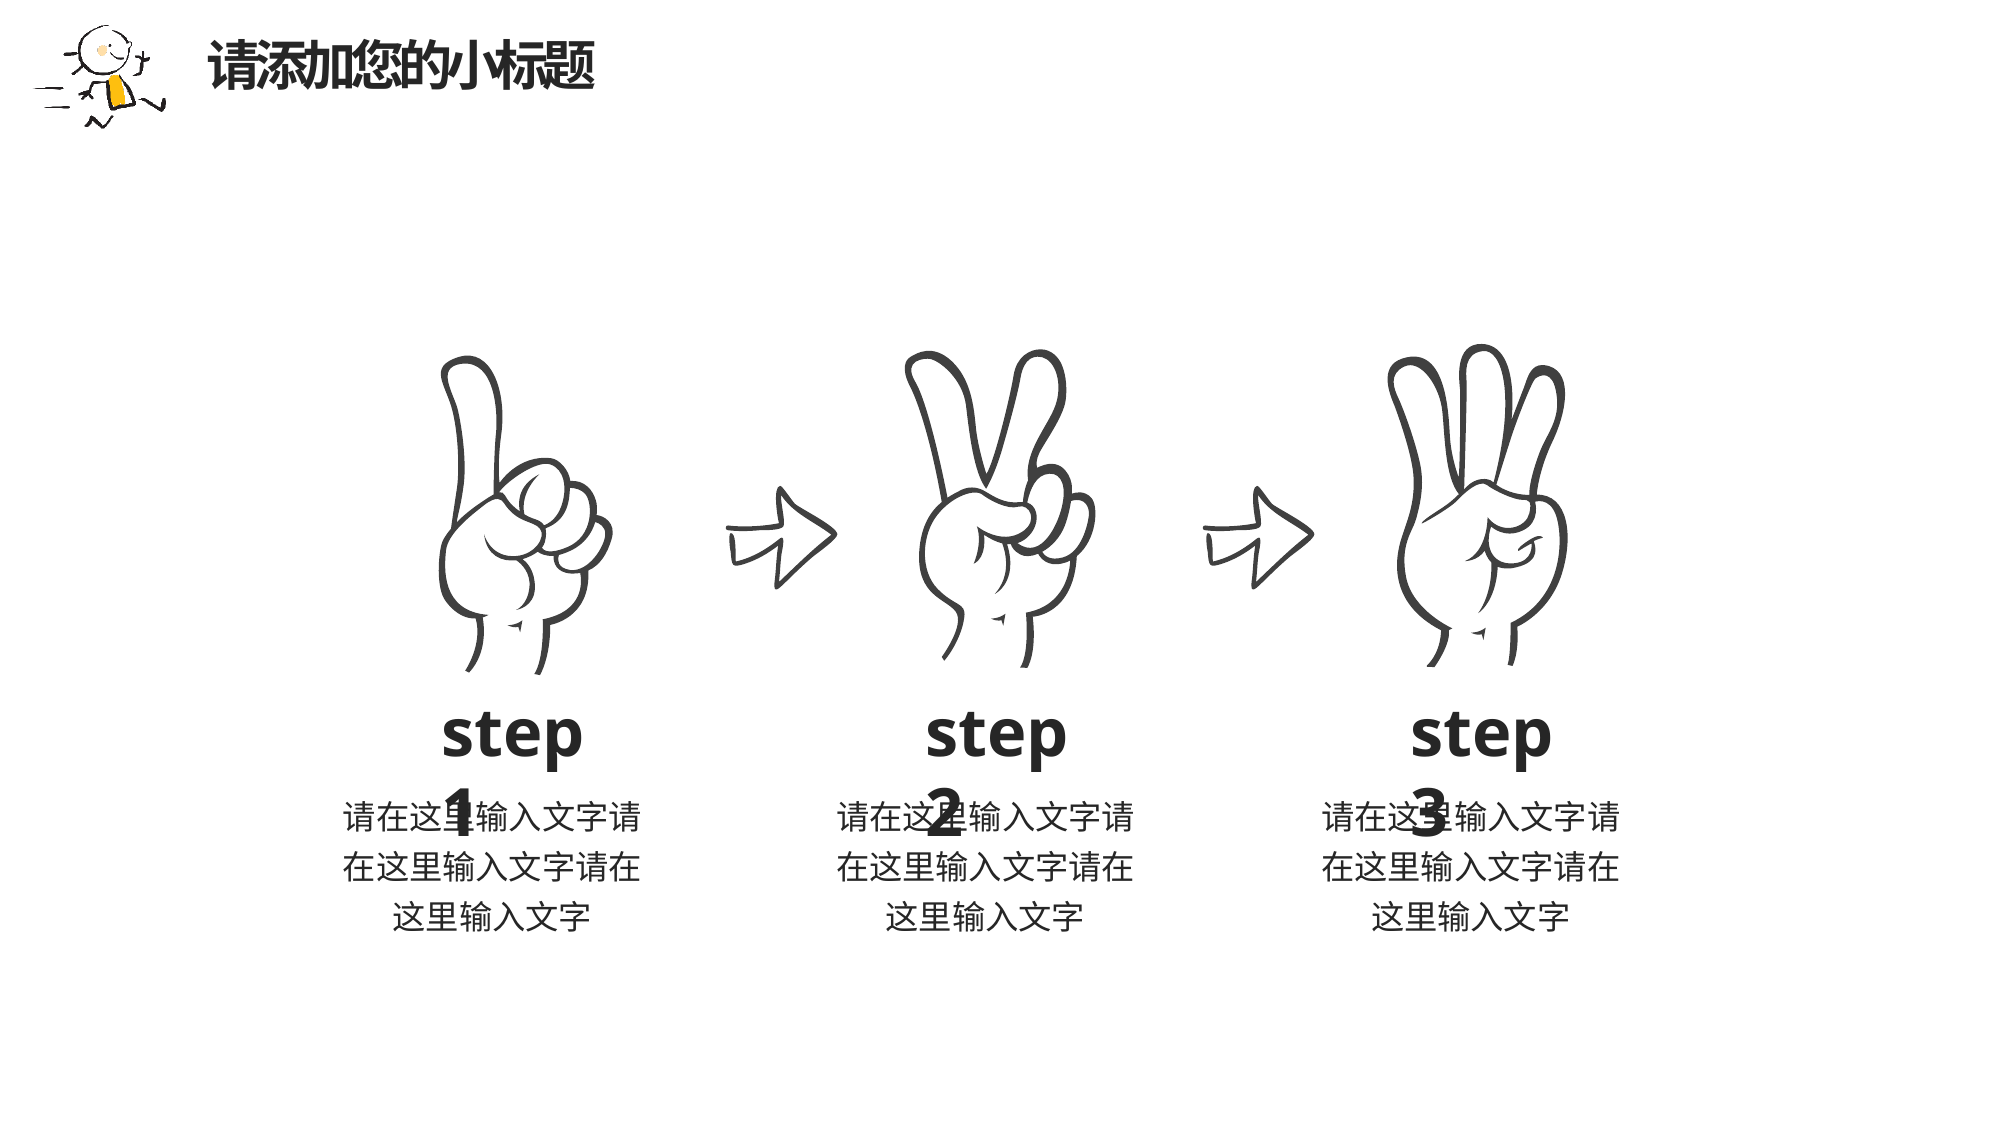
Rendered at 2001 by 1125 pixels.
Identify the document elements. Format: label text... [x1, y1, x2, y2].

text_box step3 [1395, 682, 1586, 778]
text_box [900, 343, 1100, 668]
text_box 请在这里输入文字请在这里输入文字请在这里输入文字 [322, 778, 663, 944]
text_box step2 [910, 682, 1101, 778]
picture [19, 17, 176, 140]
text_box 请添加您的小标题 [191, 23, 612, 104]
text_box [426, 346, 617, 676]
text_box step1 [426, 682, 617, 778]
text_box [1202, 485, 1315, 590]
text_box [725, 485, 838, 590]
text_box 请在这里输入文字请在这里输入文字请在这里输入文字 [816, 778, 1156, 944]
text_box 请在这里输入文字请在这里输入文字请在这里输入文字 [1301, 778, 1641, 944]
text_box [1377, 343, 1575, 668]
